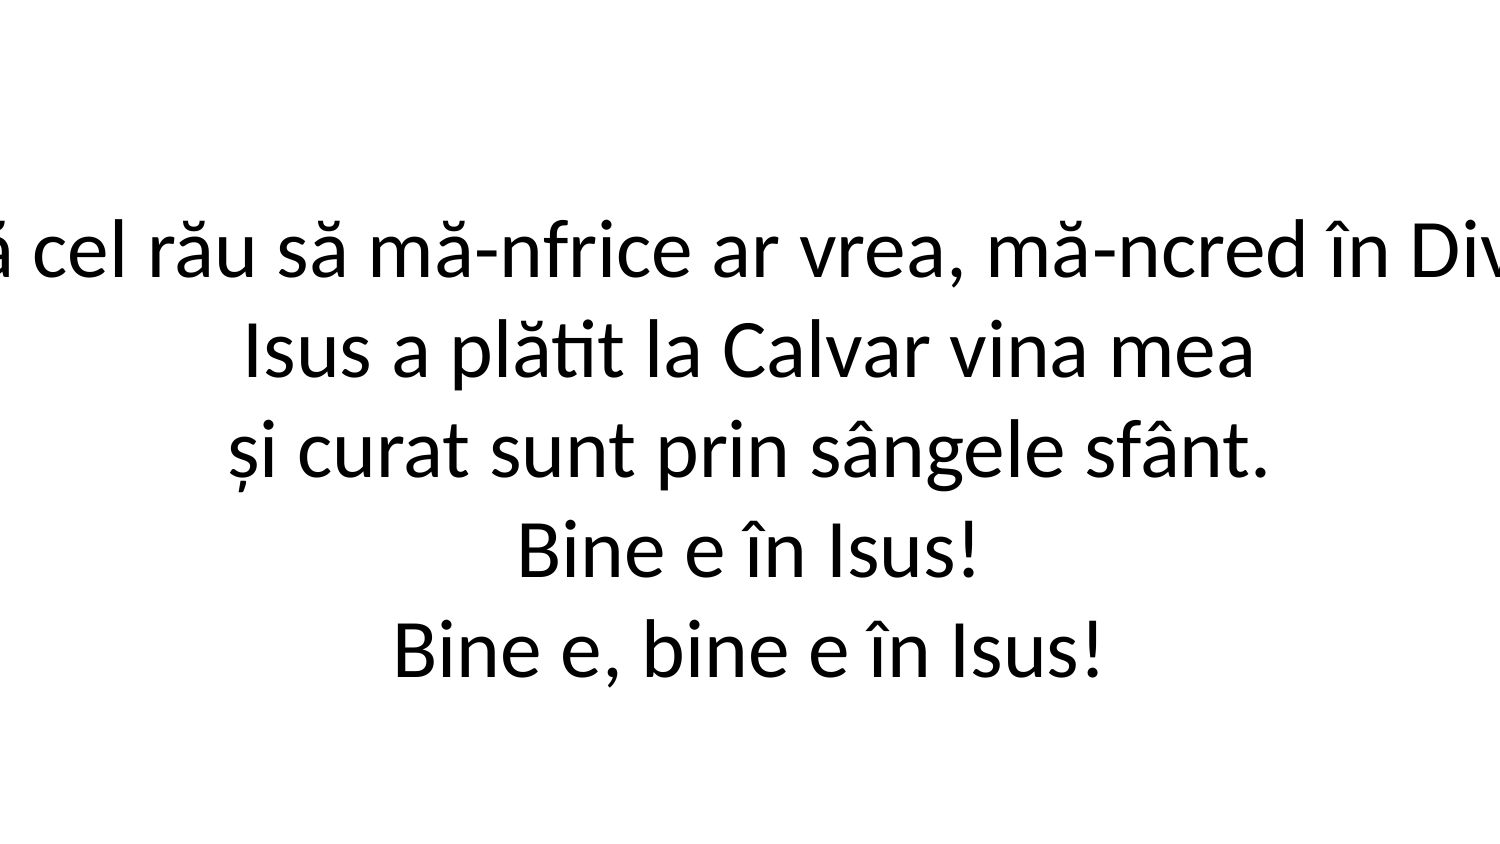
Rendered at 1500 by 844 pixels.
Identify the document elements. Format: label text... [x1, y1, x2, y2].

text_box 2. Chiar dacă cel rău să mă-nfrice ar vrea, mă-ncred în Divinul Cuvânt. Isus a plătit la Calvar vina mea și curat sunt prin sângele sfânt. Bine e în Isus! Bine e, bine e în Isus! [0, 142, 1500, 702]
